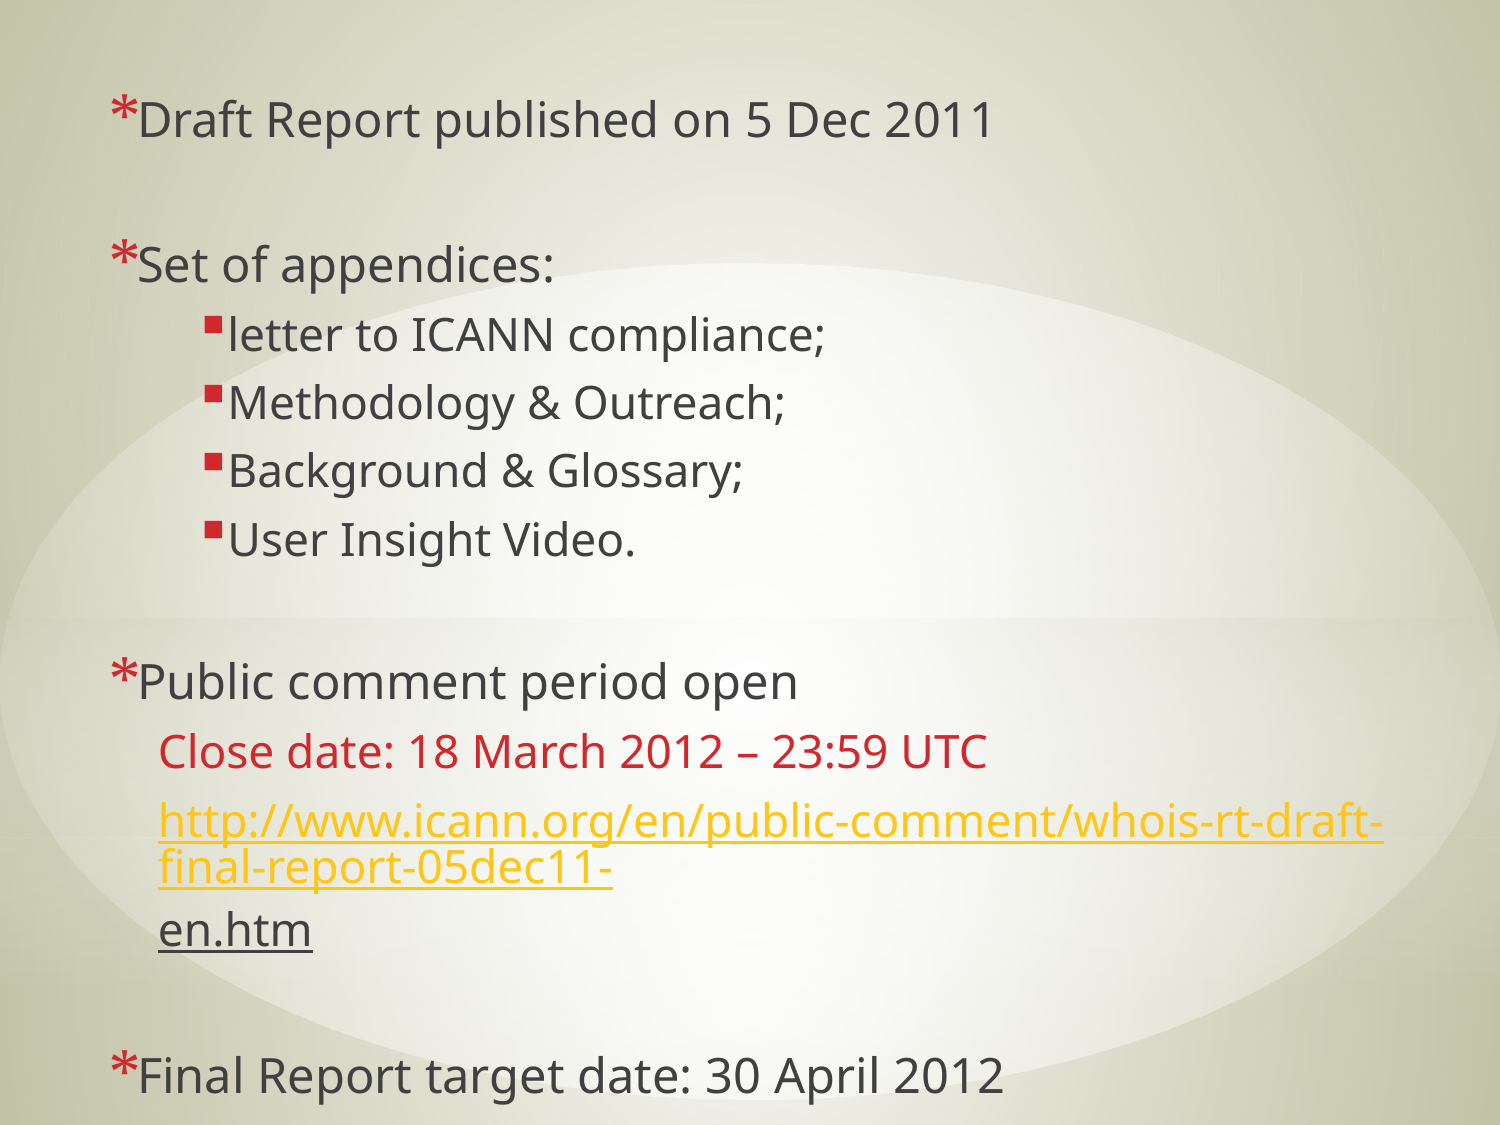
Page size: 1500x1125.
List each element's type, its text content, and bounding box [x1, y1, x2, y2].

list Draft Report published on 5 Dec 2011 Set of appendices: letter to ICANN compliance; Methodology & Outreach; Background & Glossary; User Insight Video. Public comment period open Close date: 18 March 2012 – 23:59 UTC http://www.icann.org/en/public-comment/whois-rt-draft-final-report-05dec11-en.htm Final Report target date: 30 April 2012 [87, 81, 1419, 1079]
